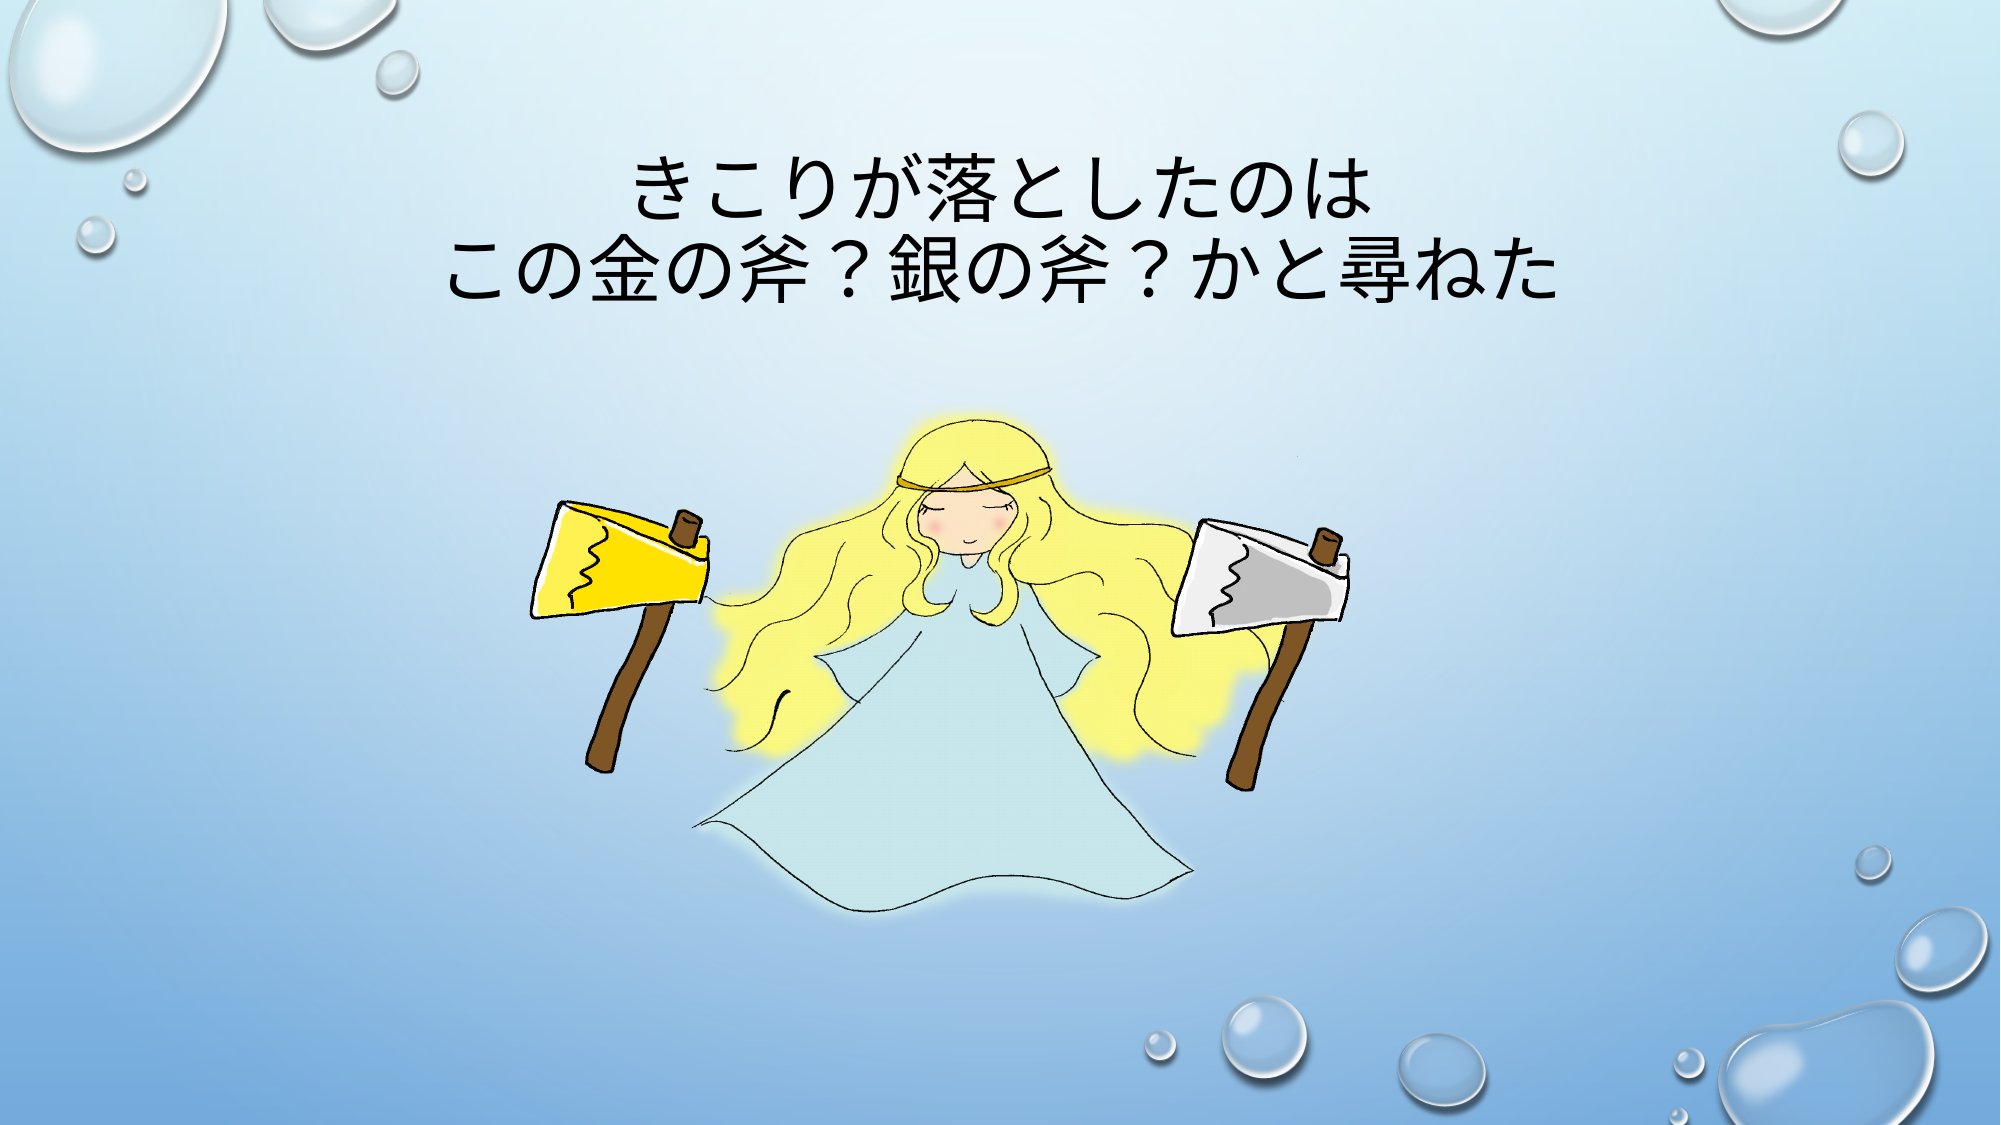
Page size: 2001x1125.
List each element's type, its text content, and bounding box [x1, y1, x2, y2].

title きこりが落としたのは この金の斧？銀の斧？かと尋ねた [149, 101, 1851, 364]
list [673, 387, 1327, 951]
picture [0, 0, 2000, 1125]
